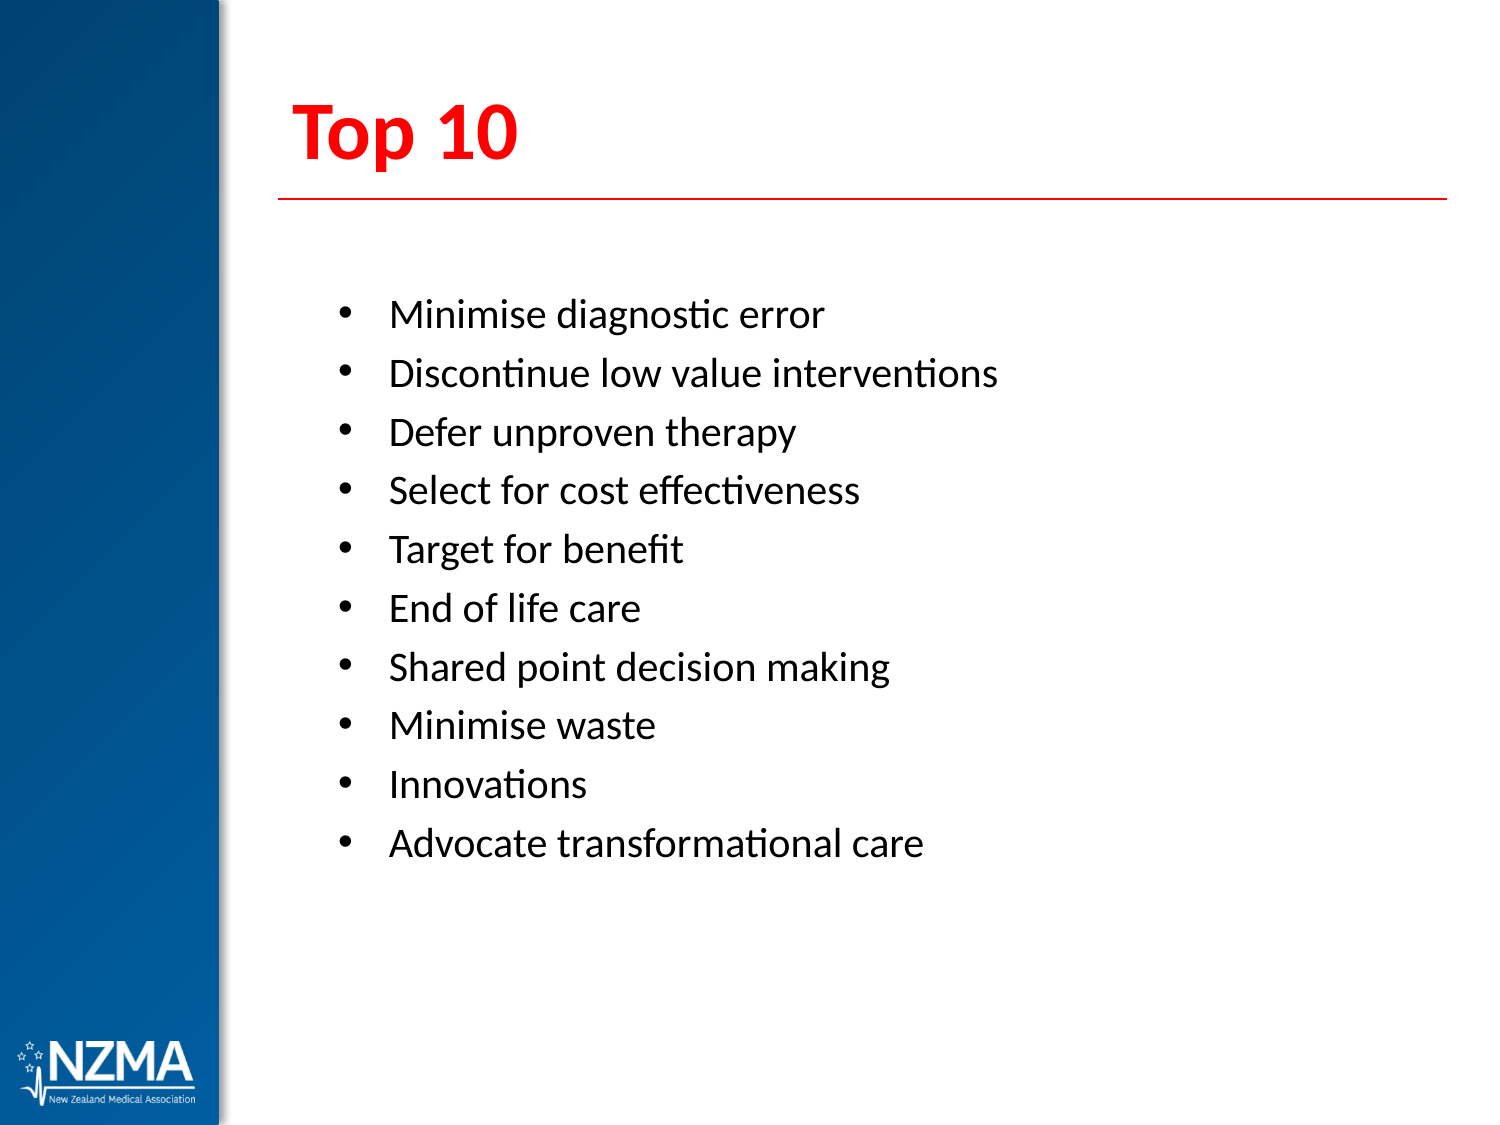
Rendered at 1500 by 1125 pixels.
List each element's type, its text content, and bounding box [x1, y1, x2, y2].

title Top 10 [277, 54, 1427, 198]
picture [17, 1041, 196, 1107]
text_box [0, 0, 220, 1125]
list Minimise diagnostic error Discontinue low value interventions Defer unproven therapy Select for cost effectiveness Target for benefit End of life care Shared point decision making Minimise waste Innovations Advocate transformational care [322, 278, 1336, 879]
